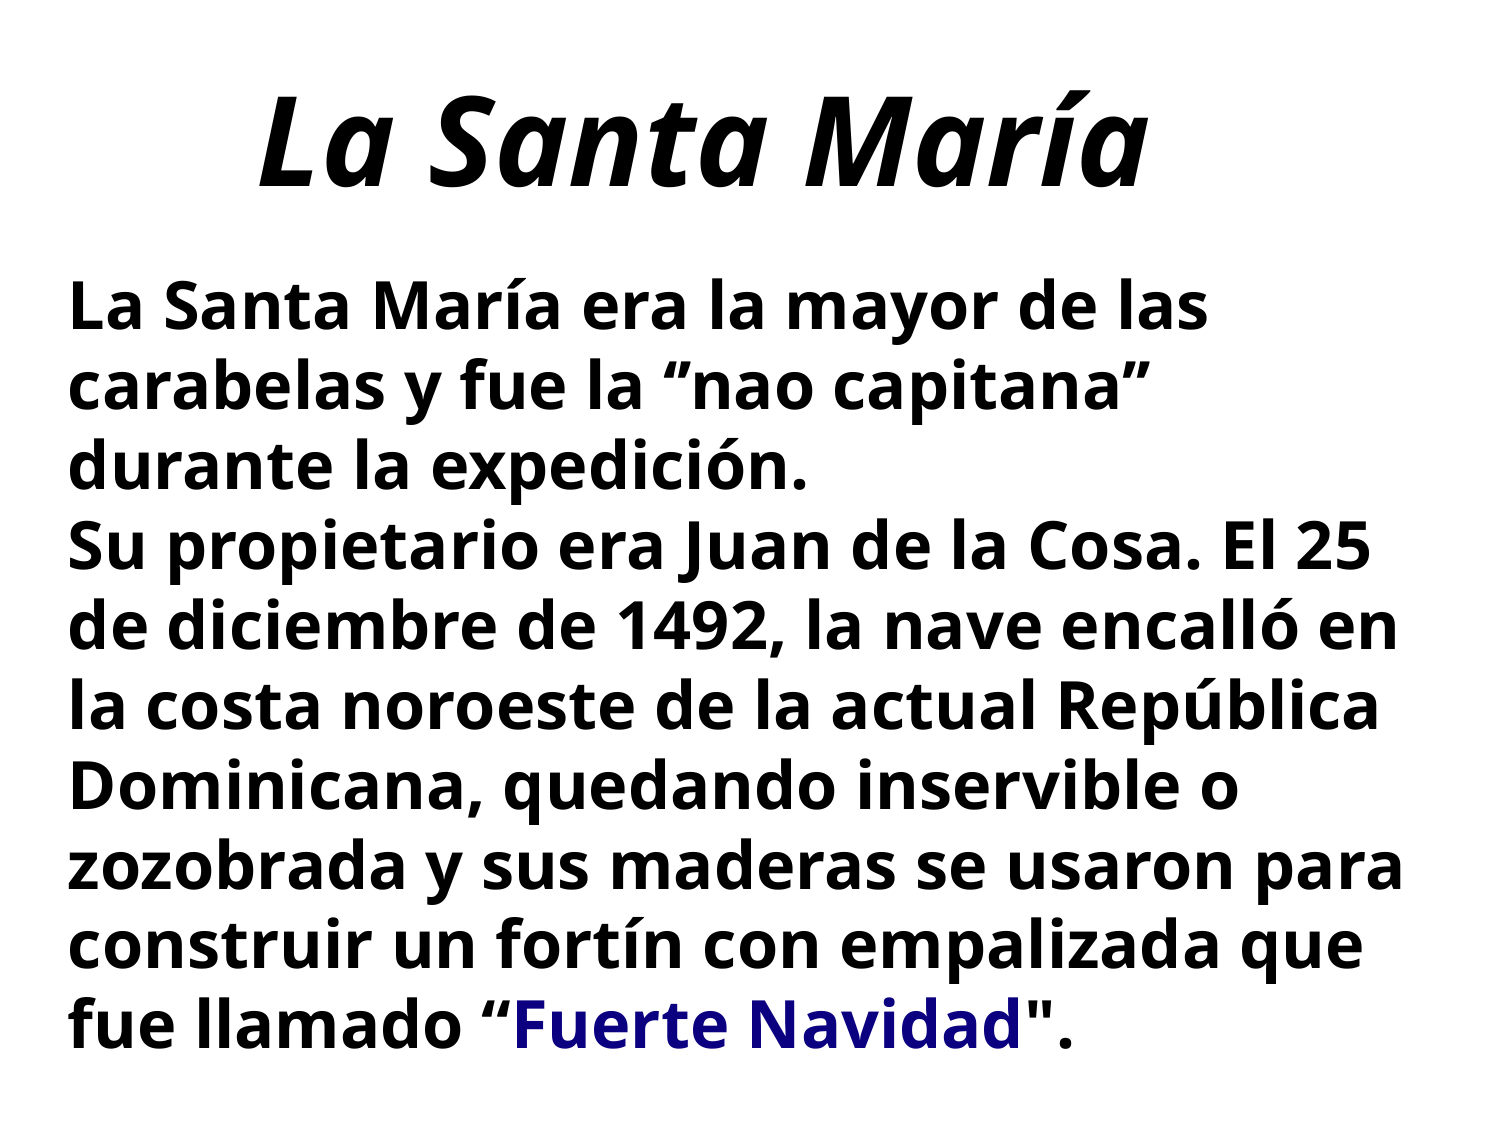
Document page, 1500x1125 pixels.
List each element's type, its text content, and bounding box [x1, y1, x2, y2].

text_box La Santa María [242, 54, 1400, 220]
text_box La Santa María era la mayor de las carabelas y fue la ‘’nao capitana’’ durante la expedición. Su propietario era Juan de la Cosa. El 25 de diciembre de 1492, la nave encalló en la costa noroeste de la actual República Dominicana, quedando inservible o zozobrada y sus maderas se usaron para construir un fortín con empalizada que fue llamado “Fuerte Navidad". [53, 255, 1424, 1070]
